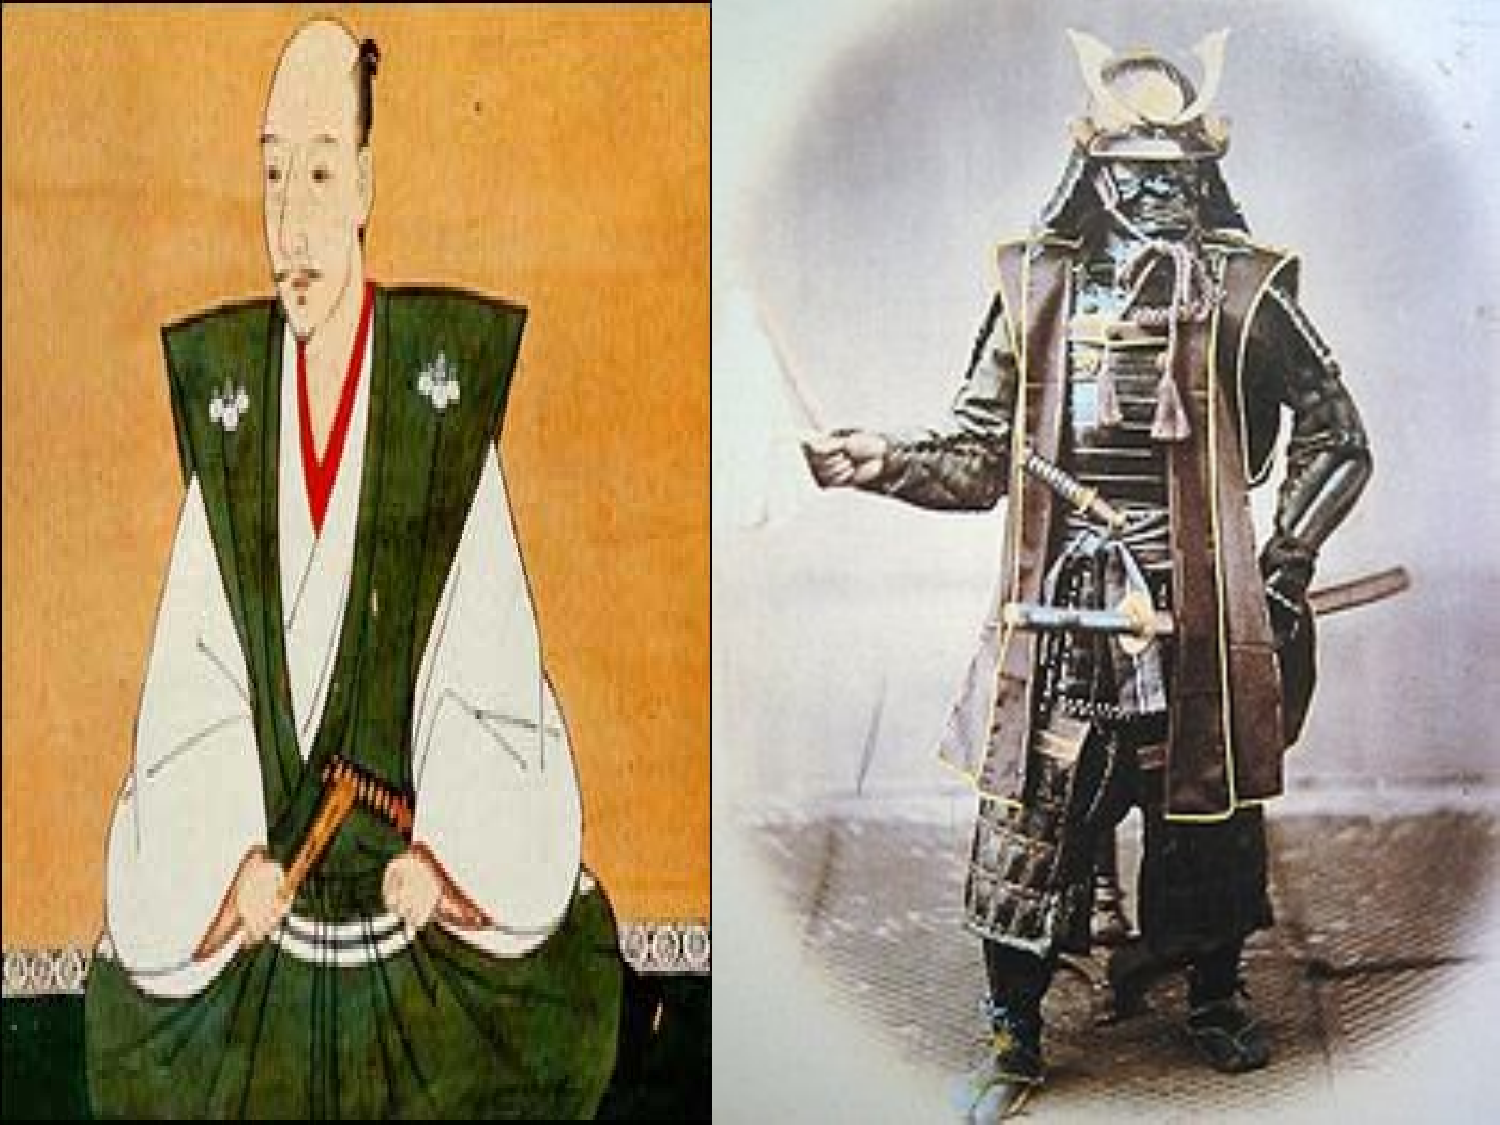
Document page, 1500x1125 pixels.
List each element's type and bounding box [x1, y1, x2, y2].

list [0, 0, 710, 1125]
list [712, 0, 1500, 1125]
